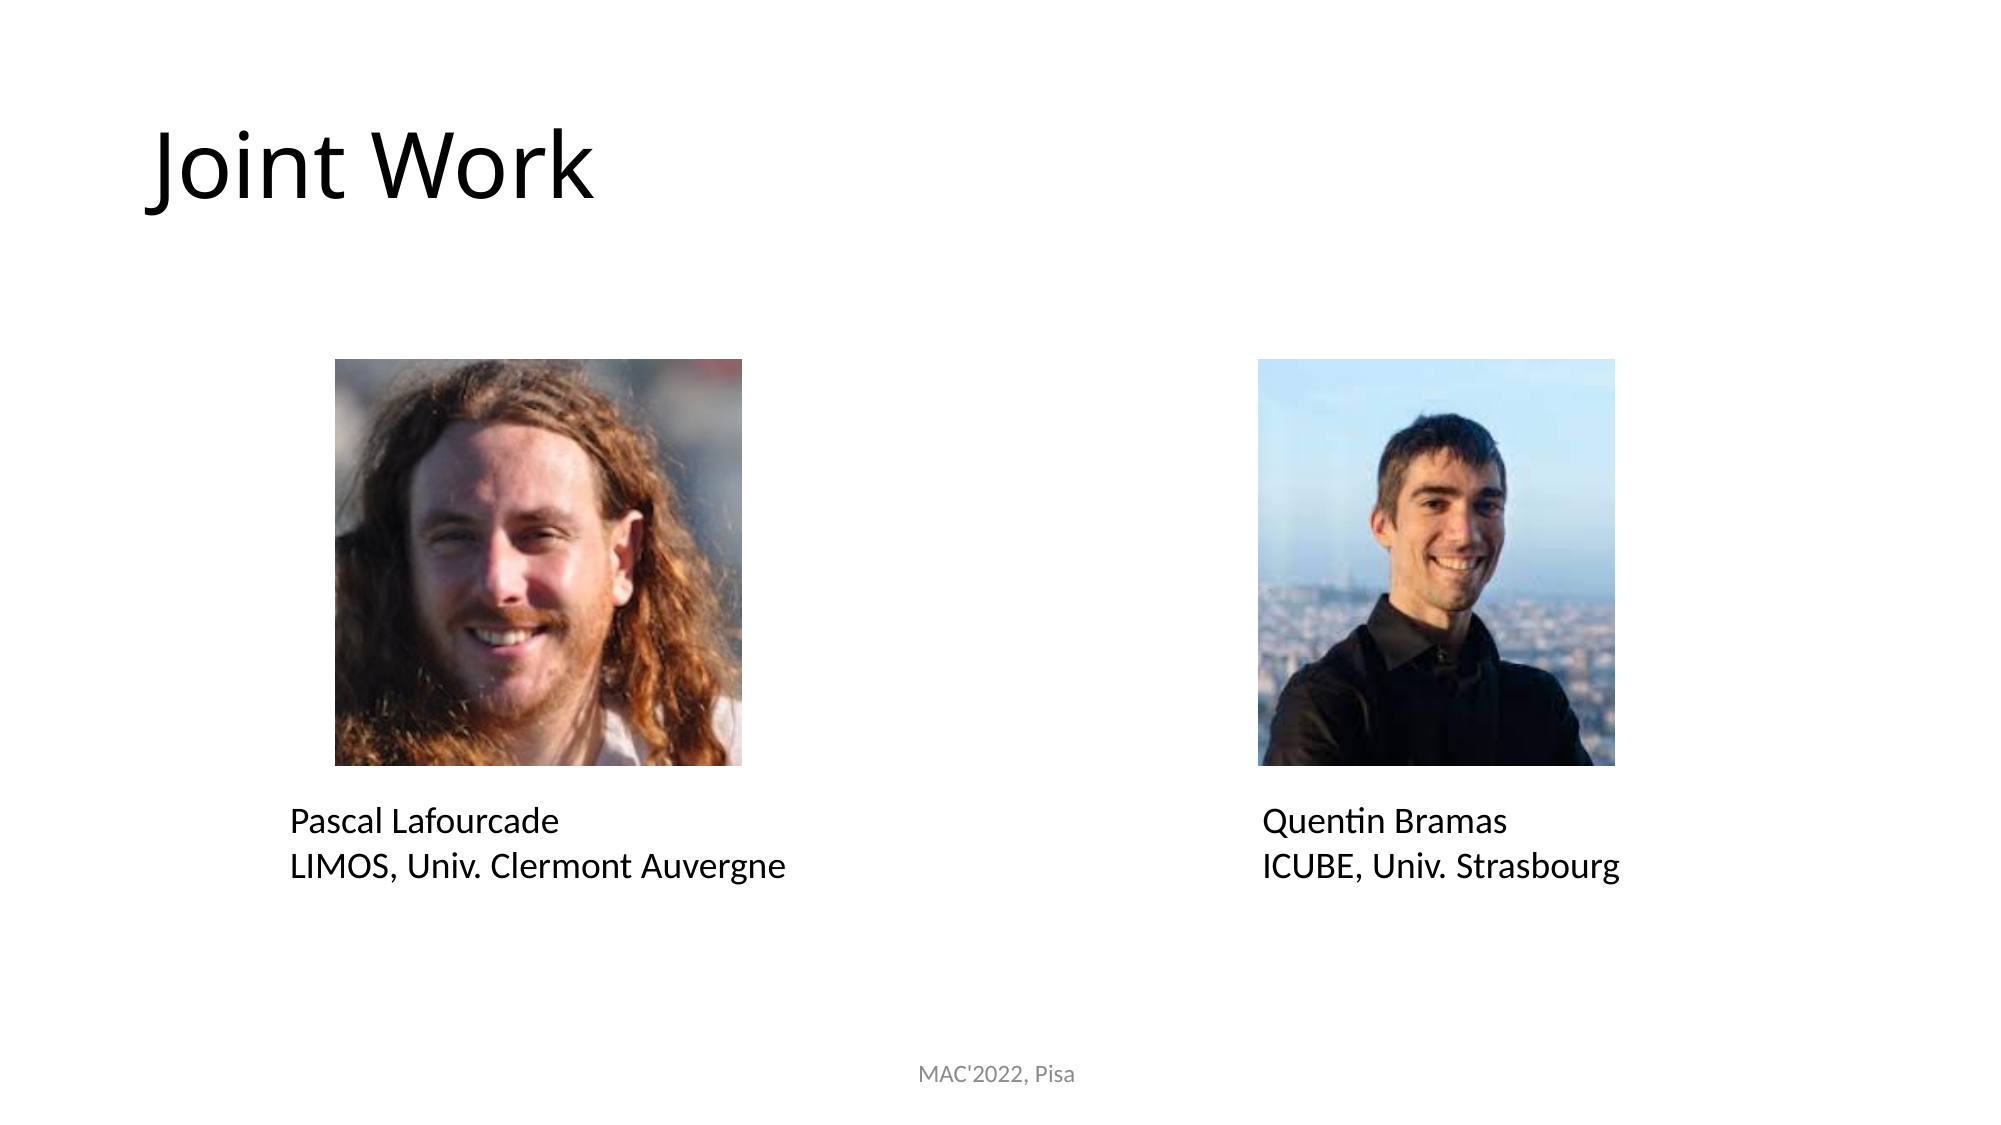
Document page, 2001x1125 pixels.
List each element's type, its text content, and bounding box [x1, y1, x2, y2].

title Joint Work [137, 59, 1863, 278]
text_box Pascal Lafourcade LIMOS, Univ. Clermont Auvergne [275, 789, 802, 894]
footer MAC'2022, Pisa [662, 1042, 1338, 1103]
picture [1258, 359, 1615, 766]
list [335, 359, 742, 766]
text_box Quentin Bramas ICUBE, Univ. Strasbourg [1247, 789, 1636, 894]
